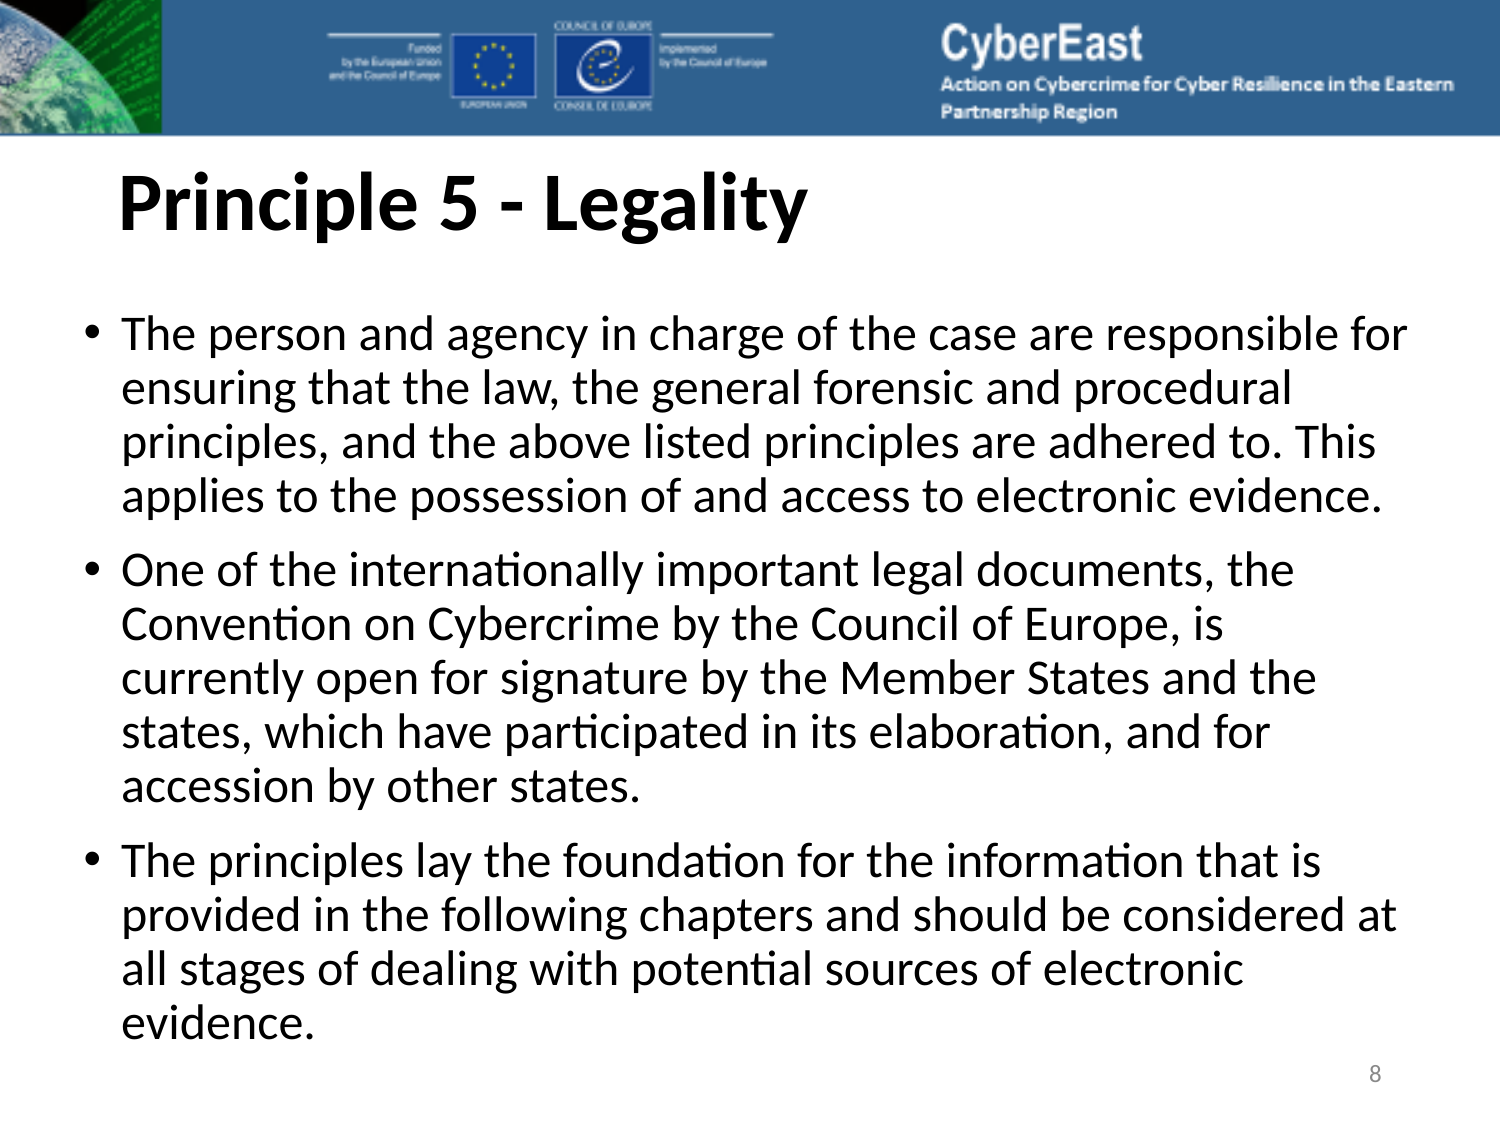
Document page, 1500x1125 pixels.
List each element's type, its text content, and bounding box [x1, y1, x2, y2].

list The person and agency in charge of the case are responsible for ensuring that the law, the general forensic and procedural principles, and the above listed principles are adhered to. This applies to the possession of and access to electronic evidence. One of the internationally important legal documents, the Convention on Cybercrime by the Council of Europe, is currently open for signature by the Member States and the states, which have participated in its elaboration, and for accession by other states. The principles lay the foundation for the information that is provided in the following chapters and should be considered at all stages of dealing with potential sources of electronic evidence. [68, 299, 1428, 1093]
slide_number 8 [1059, 1042, 1397, 1103]
title Principle 5 - Legality [103, 94, 1397, 299]
picture [0, 0, 1500, 1125]
